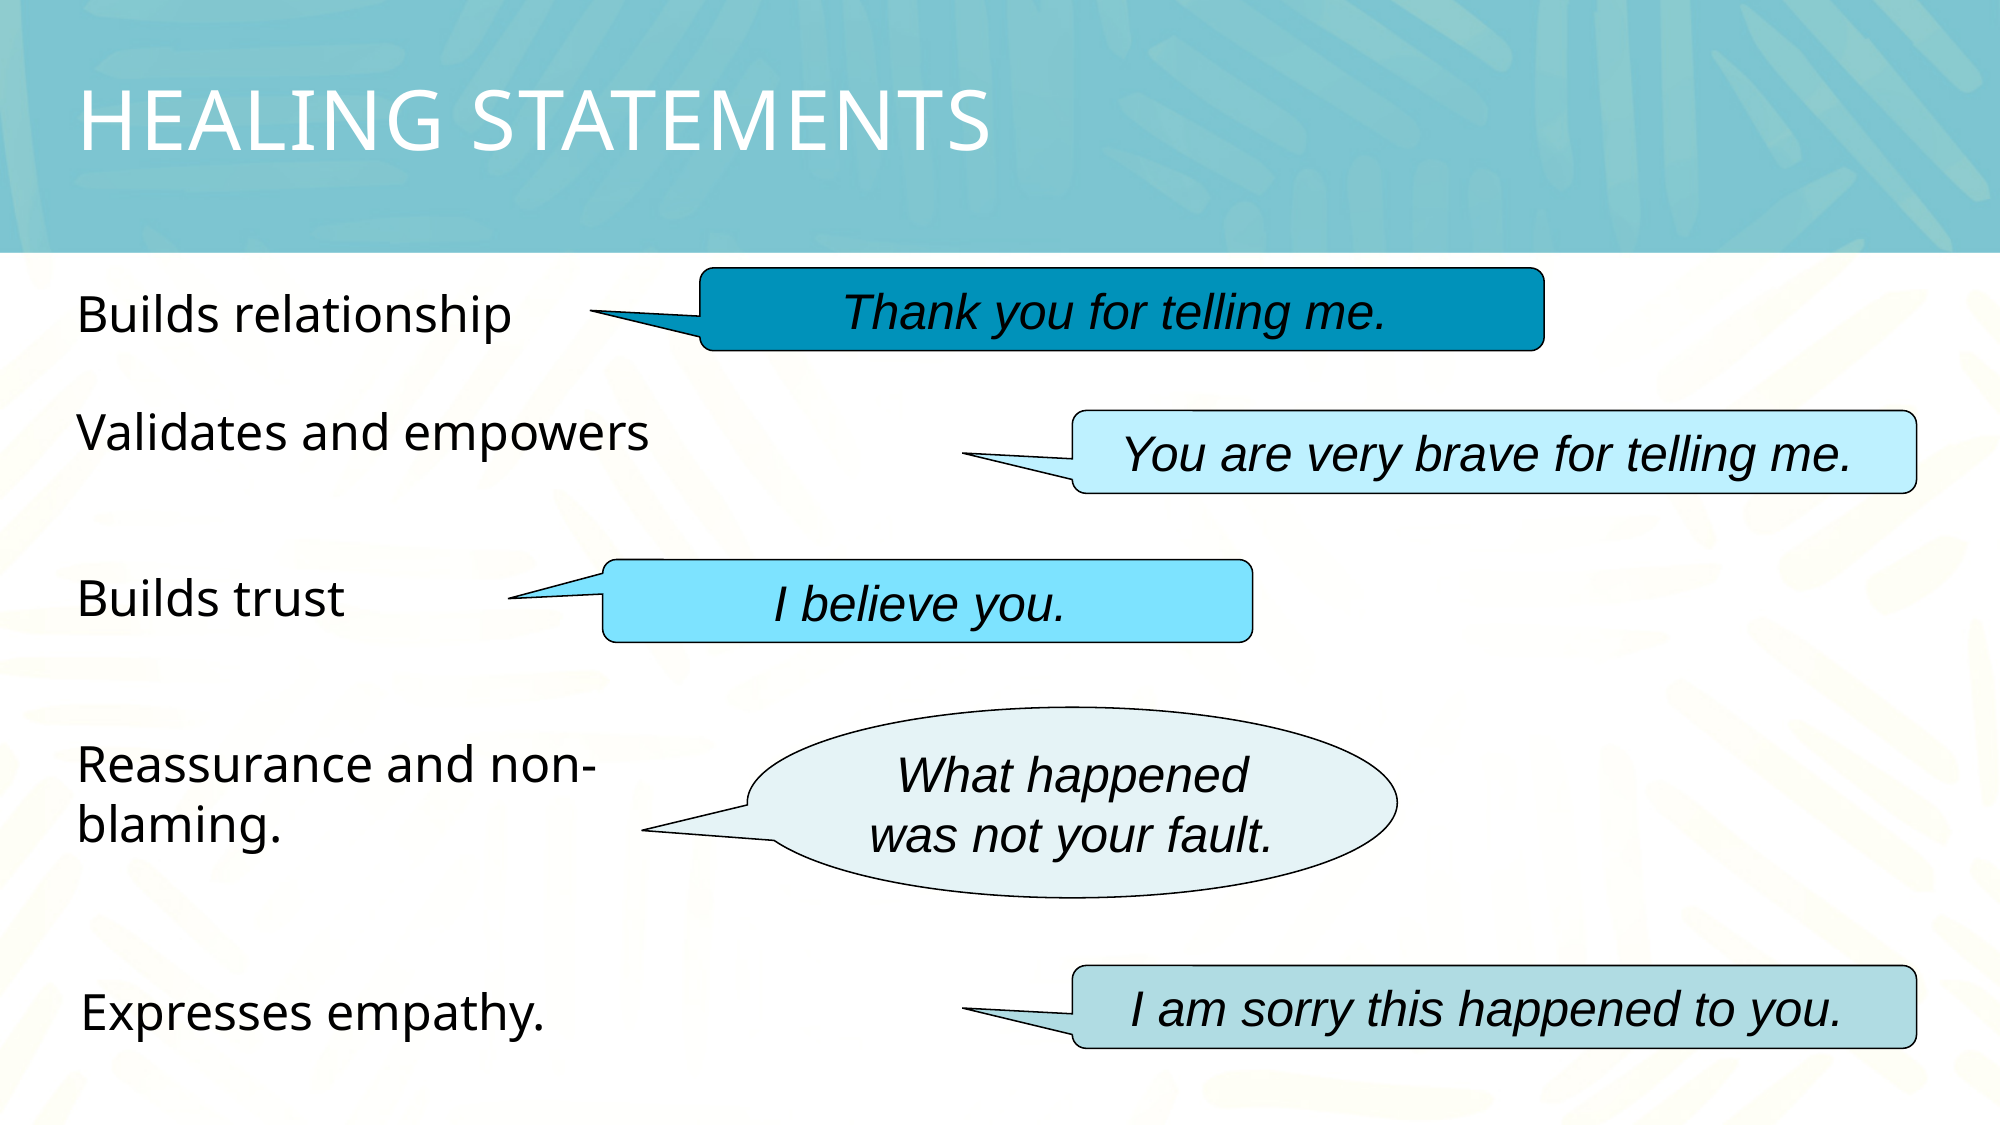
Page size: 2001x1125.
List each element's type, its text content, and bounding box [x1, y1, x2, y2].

text_box Validates and empowers [61, 393, 928, 469]
text_box Builds trust [61, 559, 612, 635]
text_box I am sorry this happened to you. [962, 965, 1917, 1049]
text_box What happened was not your fault. [696, 707, 1398, 898]
text_box You are very brave for telling me. [962, 410, 1917, 494]
text_box Thank you for telling me. [589, 267, 1545, 351]
title HEALING STATEMENTS [61, 33, 1938, 220]
picture [0, 0, 2000, 1125]
text_box Reassurance and non-blaming. [61, 725, 696, 860]
text_box Expresses empathy. [65, 973, 700, 1049]
text_box Builds relationship [61, 275, 709, 351]
text_box I believe you. [507, 559, 1253, 643]
